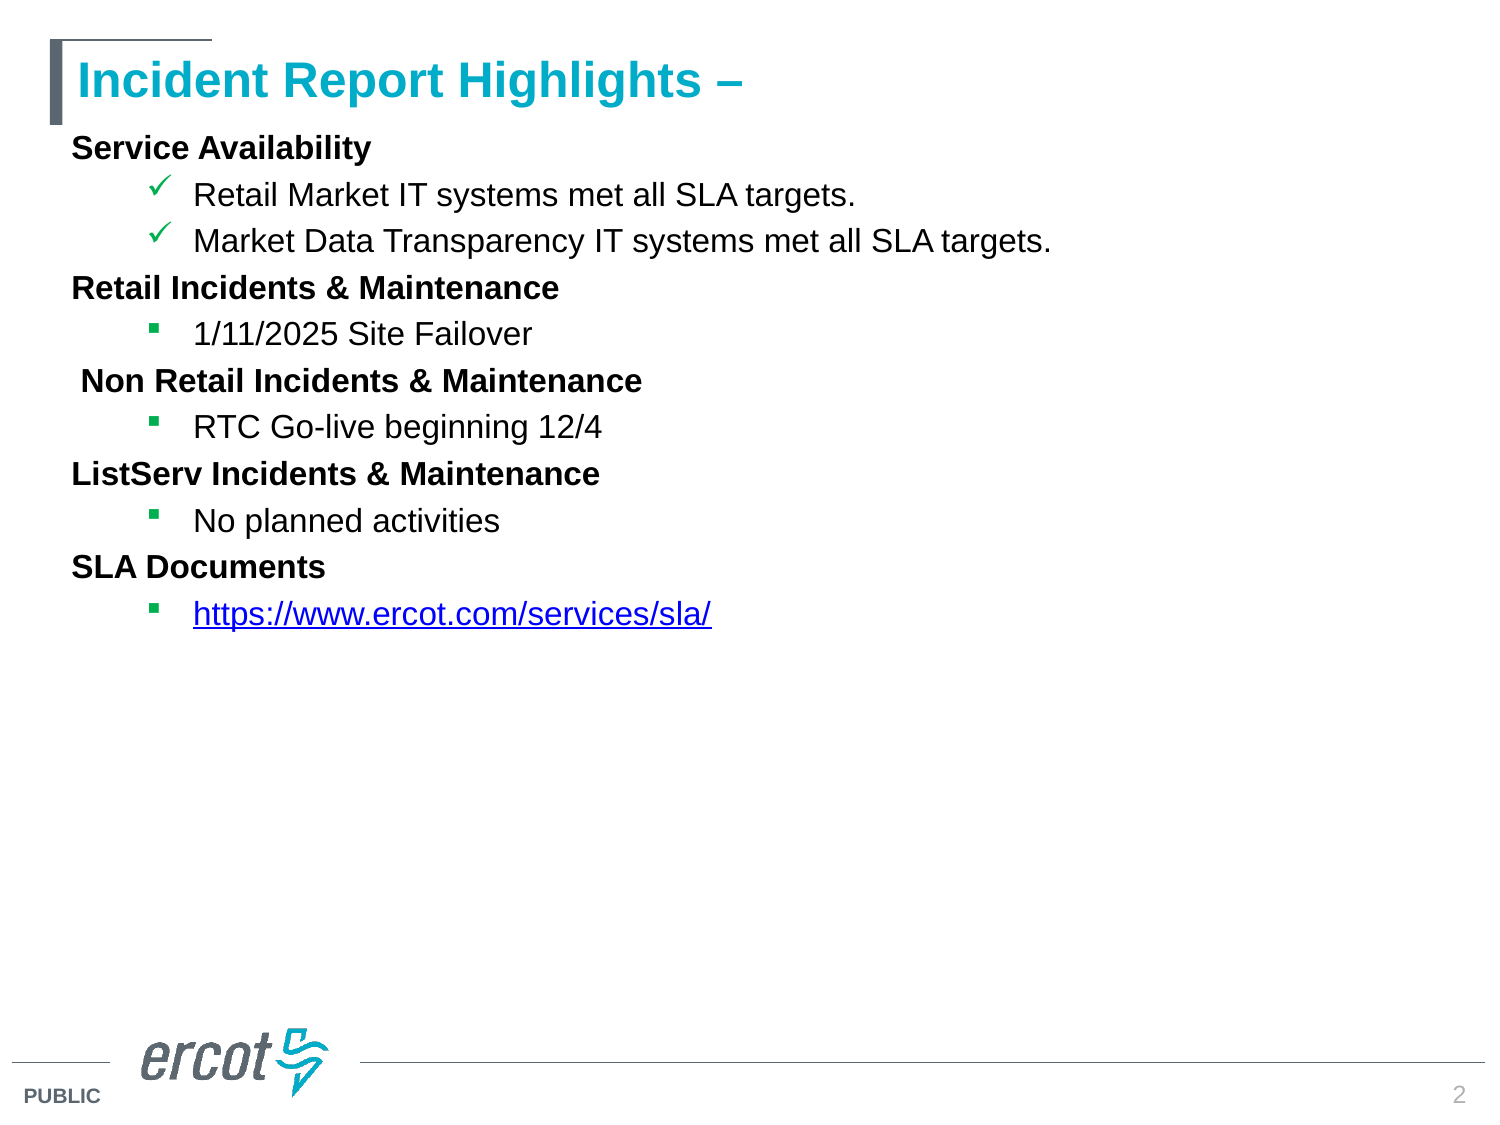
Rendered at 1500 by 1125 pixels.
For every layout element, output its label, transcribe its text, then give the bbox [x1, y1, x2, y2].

list Service Availability Retail Market IT systems met all SLA targets. Market Data Transparency IT systems met all SLA targets. Retail Incidents & Maintenance 1/11/2025 Site Failover Non Retail Incidents & Maintenance RTC Go-live beginning 12/4 ListServ Incidents & Maintenance No planned activities SLA Documents https://www.ercot.com/services/sla/ [56, 118, 1457, 1050]
picture [137, 1050, 332, 1100]
slide_number 2 [1437, 1076, 1475, 1112]
title Incident Report Highlights – [62, 39, 1450, 118]
